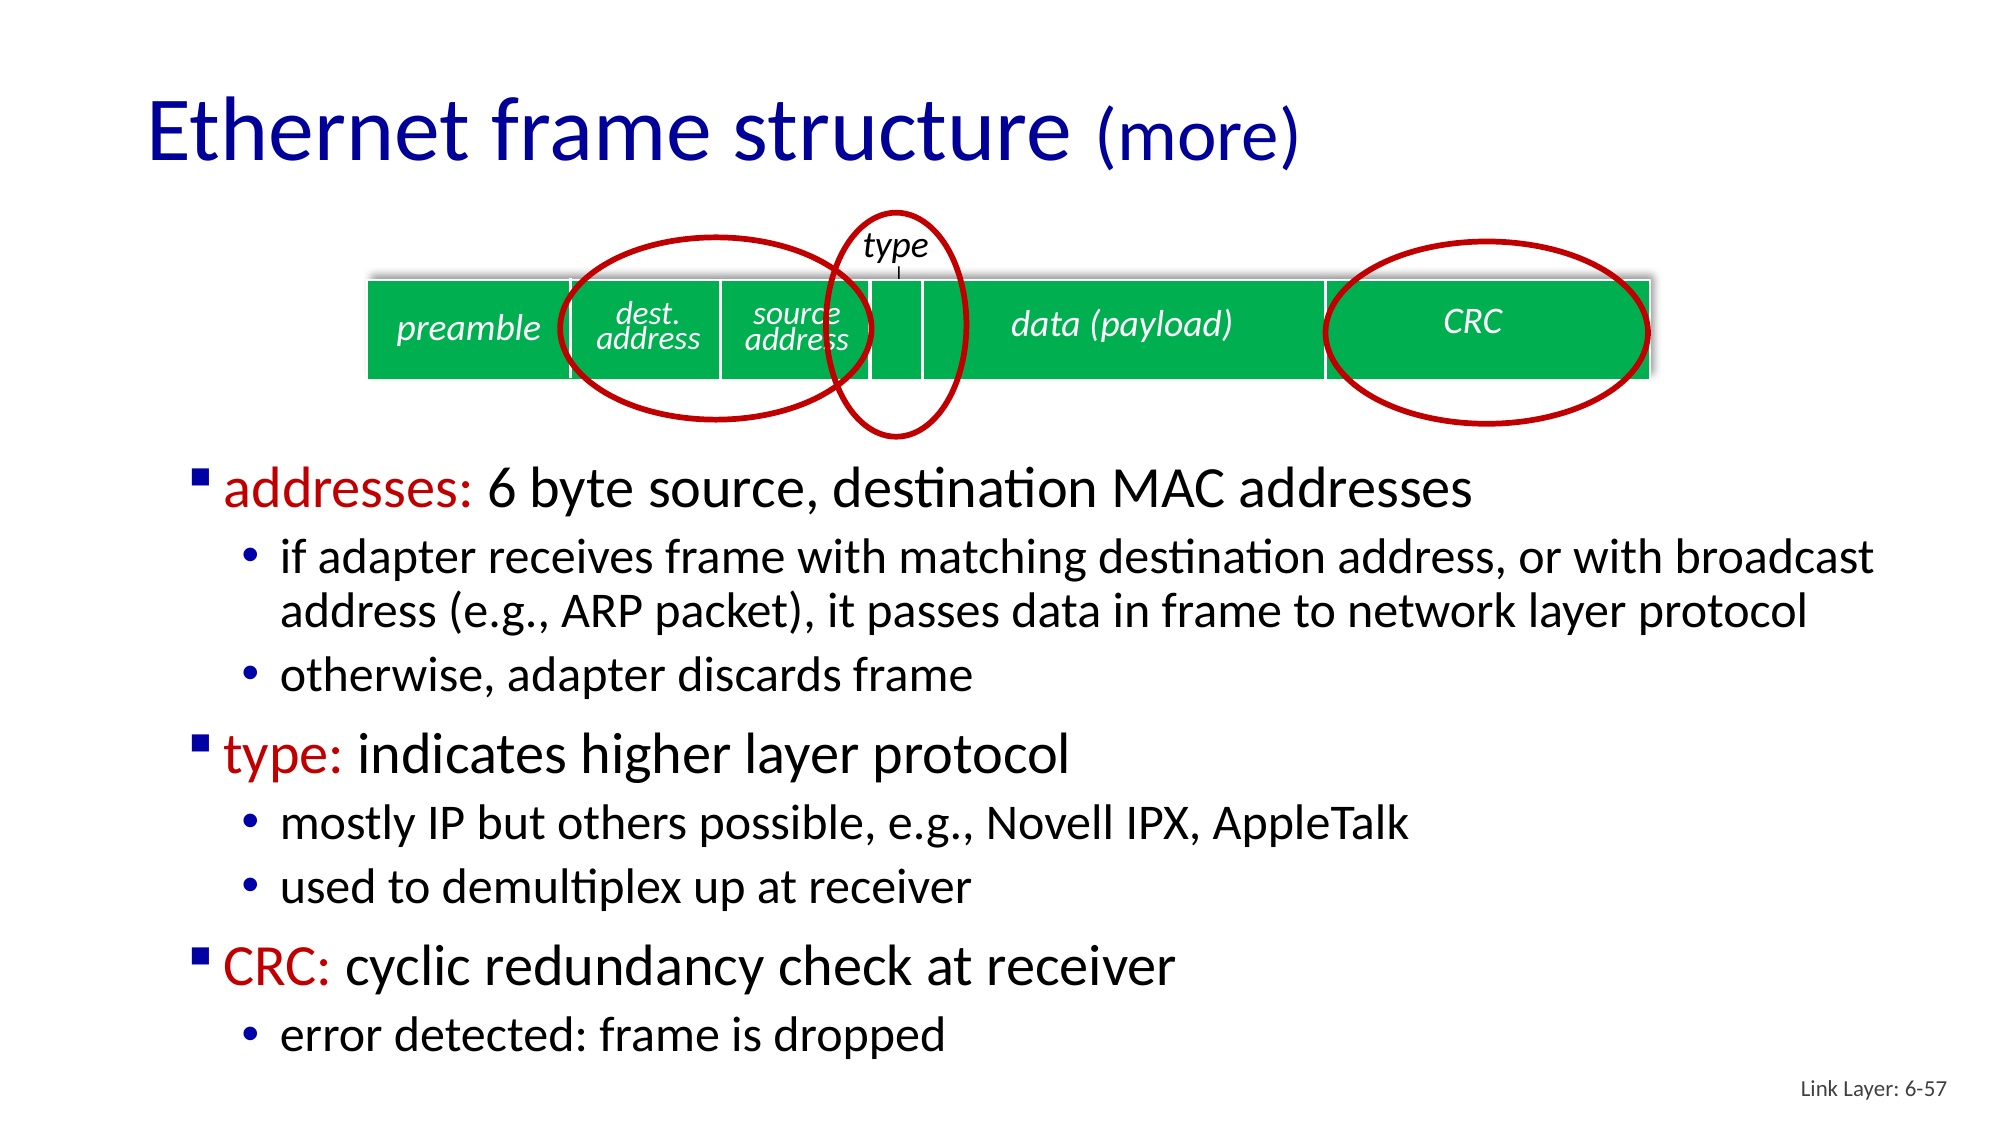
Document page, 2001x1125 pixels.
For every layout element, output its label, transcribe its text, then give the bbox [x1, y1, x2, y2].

title Ethernet frame structure (more) [131, 57, 1857, 205]
text_box [839, 394, 953, 438]
text_box [1365, 394, 1608, 425]
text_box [359, 212, 1650, 394]
text_box addresses: 6 byte source, destination MAC addresses if adapter receives frame with matching destination address, or with broadcast address (e.g., ARP packet), it passes data in frame to network layer protocol otherwise, adapter discards frame type: indicates higher layer protocol mostly IP but others possible, e.g., Novell IPX, AppleTalk used to demultiplex up at receiver CRC: cyclic redundancy check at receiver error detected: frame is dropped [150, 449, 2000, 1125]
text_box [605, 394, 827, 421]
